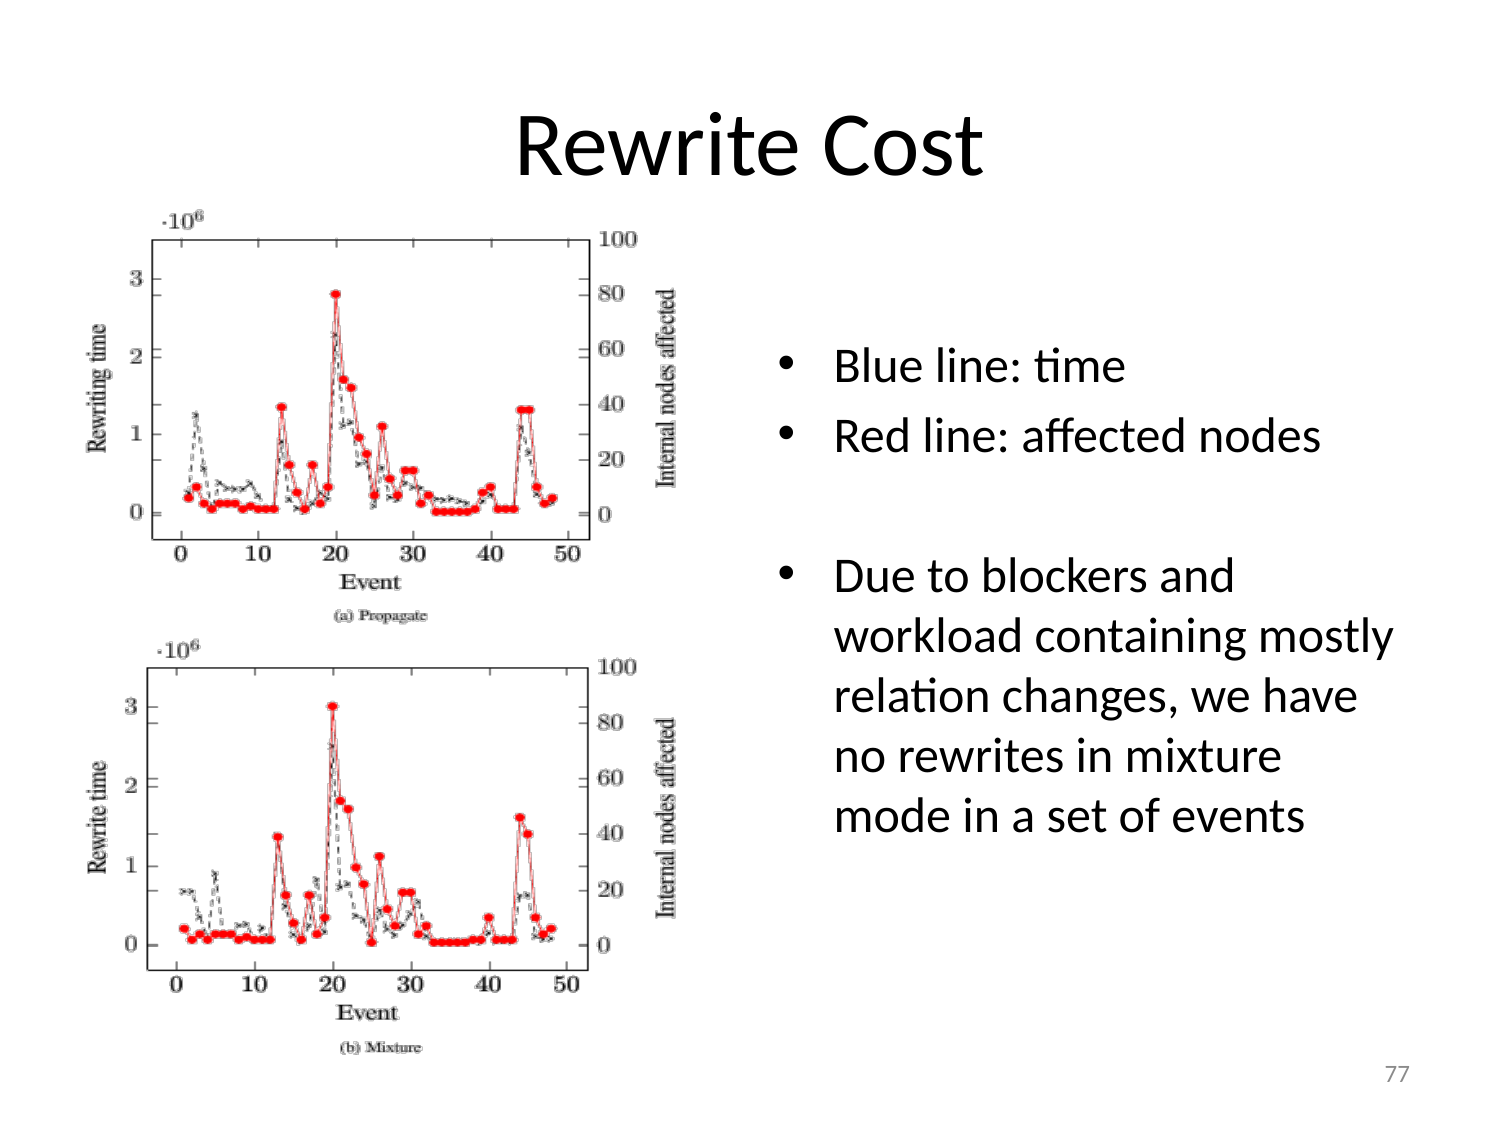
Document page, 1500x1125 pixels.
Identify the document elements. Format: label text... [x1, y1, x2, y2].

list Blue line: time Red line: affected nodes Due to blockers and workload containing mostly relation changes, we have no rewrites in mixture mode in a set of events [762, 324, 1422, 868]
title Rewrite Cost [75, 45, 1425, 233]
slide_number 77 [1074, 1042, 1425, 1103]
picture [74, 199, 701, 1063]
